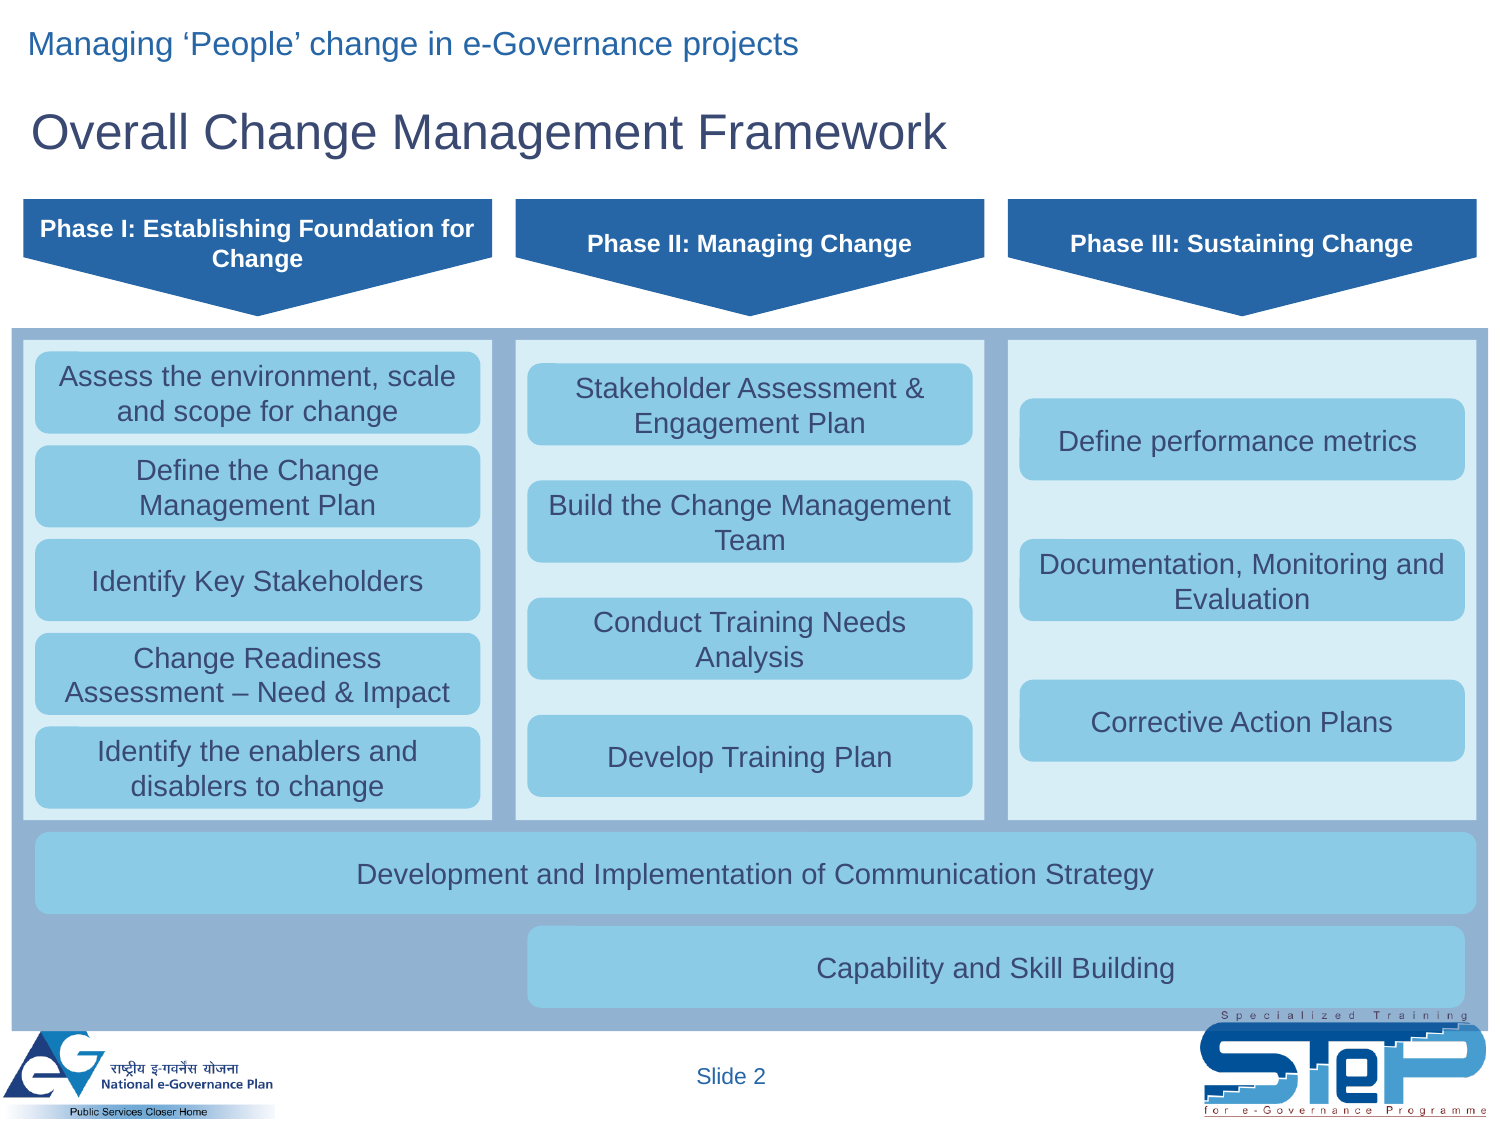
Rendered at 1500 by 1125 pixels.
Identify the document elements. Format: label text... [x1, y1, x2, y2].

text_box Managing ‘People’ change in e-Governance projects [27, 28, 854, 62]
picture [1200, 1033, 1486, 1117]
picture [2, 1031, 275, 1119]
text_box Development and Implementation of Communication Strategy [32, 829, 1479, 917]
text_box Phase III: Sustaining Change [1005, 197, 1479, 319]
text_box Capability and Skill Building [525, 923, 1467, 1010]
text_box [23, 339, 493, 821]
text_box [515, 339, 985, 821]
title Overall Change Management Framework [30, 99, 1476, 188]
text_box Phase II: Managing Change [513, 197, 987, 319]
text_box Phase I: Establishing Foundation for Change [21, 197, 495, 319]
text_box [10, 326, 1490, 1033]
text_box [1007, 339, 1477, 821]
